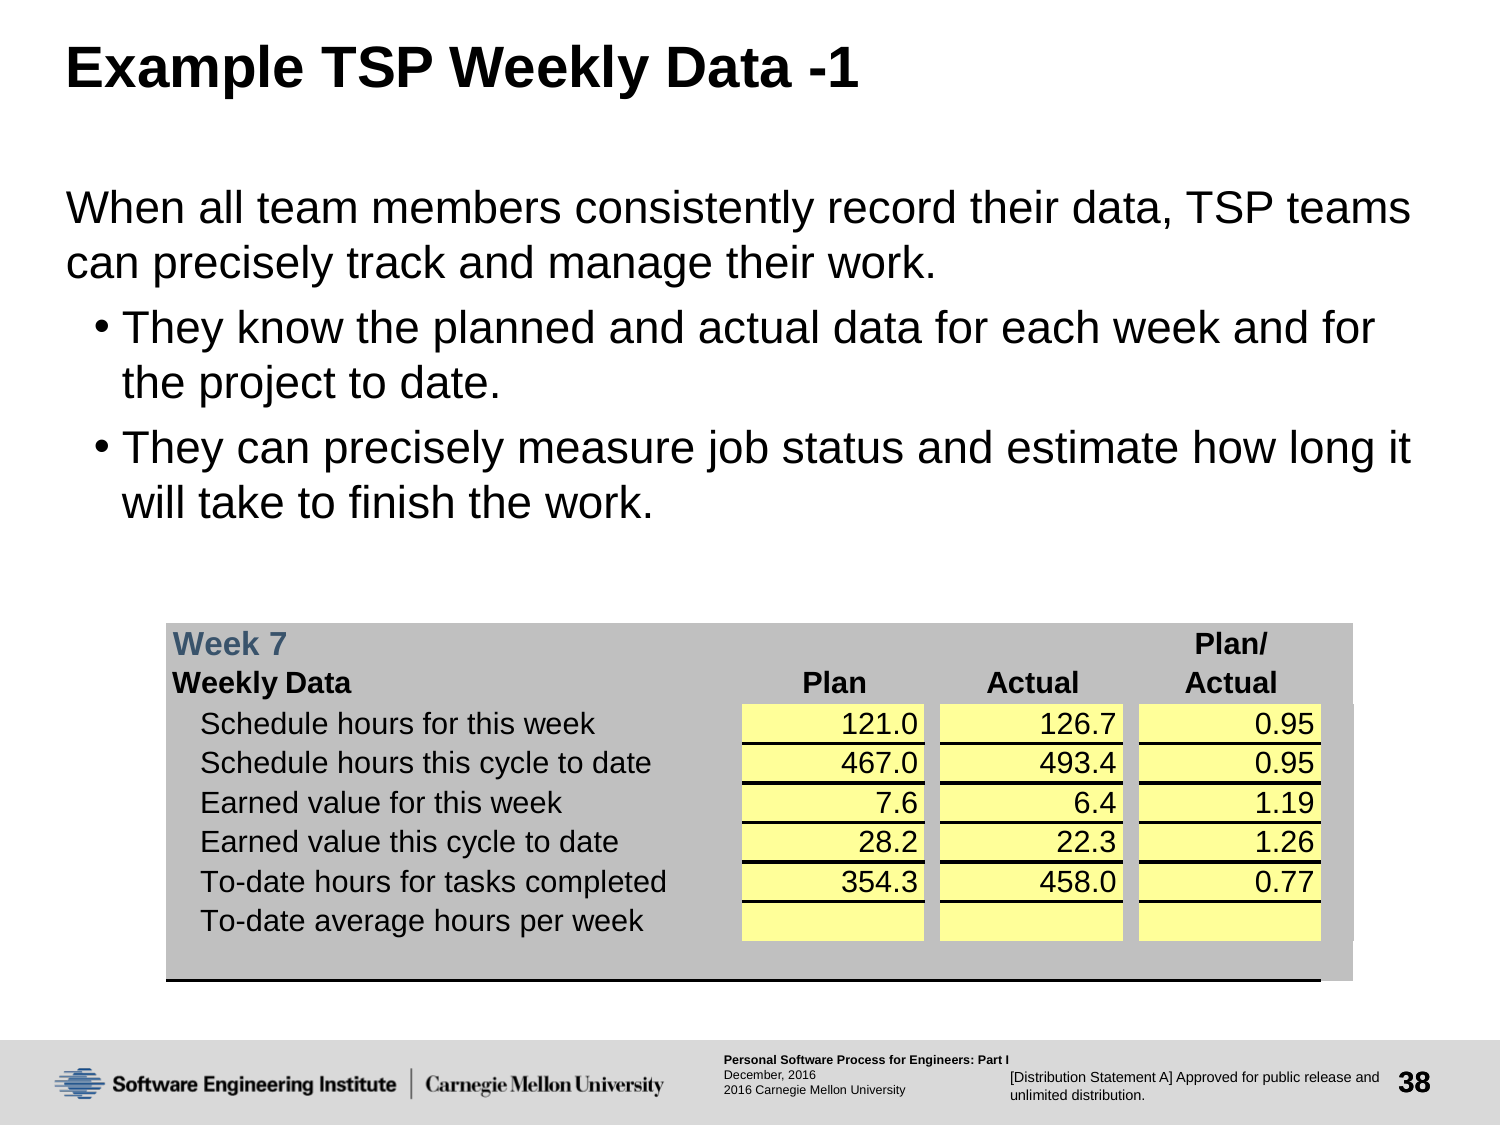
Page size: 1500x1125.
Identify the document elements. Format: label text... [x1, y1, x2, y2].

picture [46, 1061, 673, 1104]
picture [164, 620, 1355, 982]
title Example TSP Weekly Data -1 [65, 37, 1313, 148]
list When all team members consistently record their data, TSP teams can precisely track and manage their work. They know the planned and actual data for each week and for the project to date. They can precisely measure job status and estimate how long it will take to finish the work. [65, 177, 1431, 1000]
